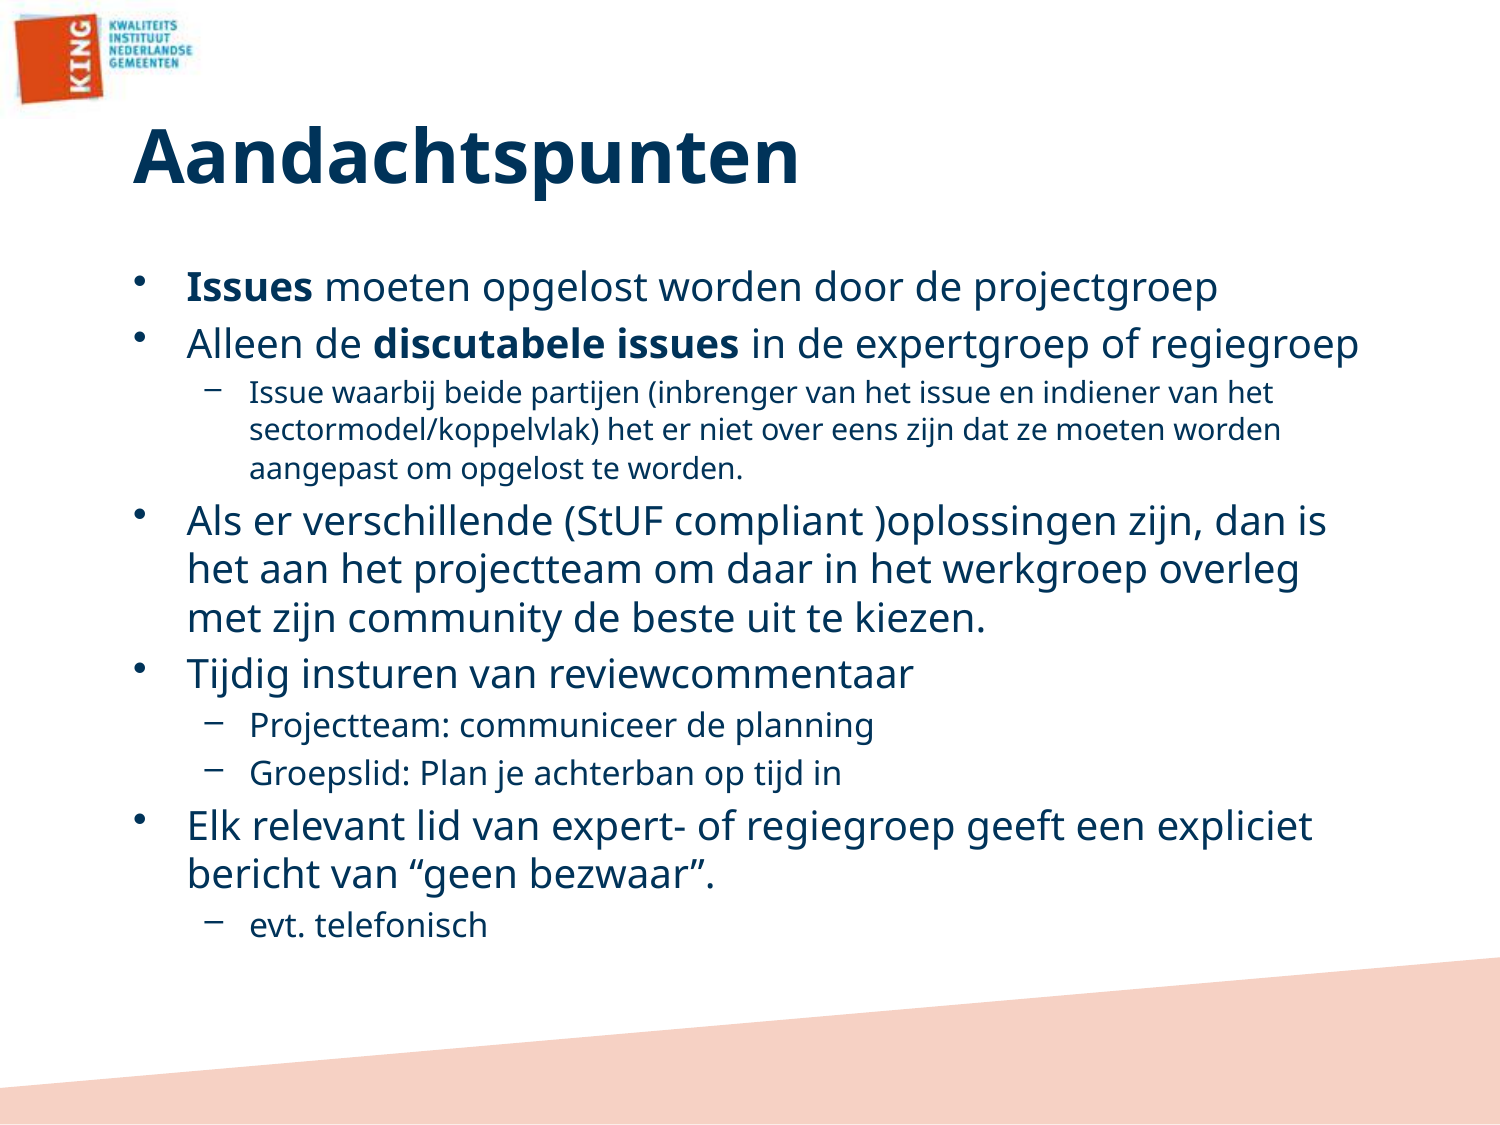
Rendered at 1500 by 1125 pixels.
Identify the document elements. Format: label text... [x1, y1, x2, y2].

picture [0, 0, 207, 119]
list Issues moeten opgelost worden door de projectgroep Alleen de discutabele issues in de expertgroep of regiegroep Issue waarbij beide partijen (inbrenger van het issue en indiener van het sectormodel/koppelvlak) het er niet over eens zijn dat ze moeten worden aangepast om opgelost te worden. Als er verschillende (StUF compliant )oplossingen zijn, dan is het aan het projectteam om daar in het werkgroep overleg met zijn community de beste uit te kiezen. Tijdig insturen van reviewcommentaar Projectteam: communiceer de planning Groepslid: Plan je achterban op tijd in Elk relevant lid van expert- of regiegroep geeft een expliciet bericht van “geen bezwaar”. evt. telefonisch [118, 253, 1382, 975]
title Aandachtspunten [118, 88, 1382, 219]
